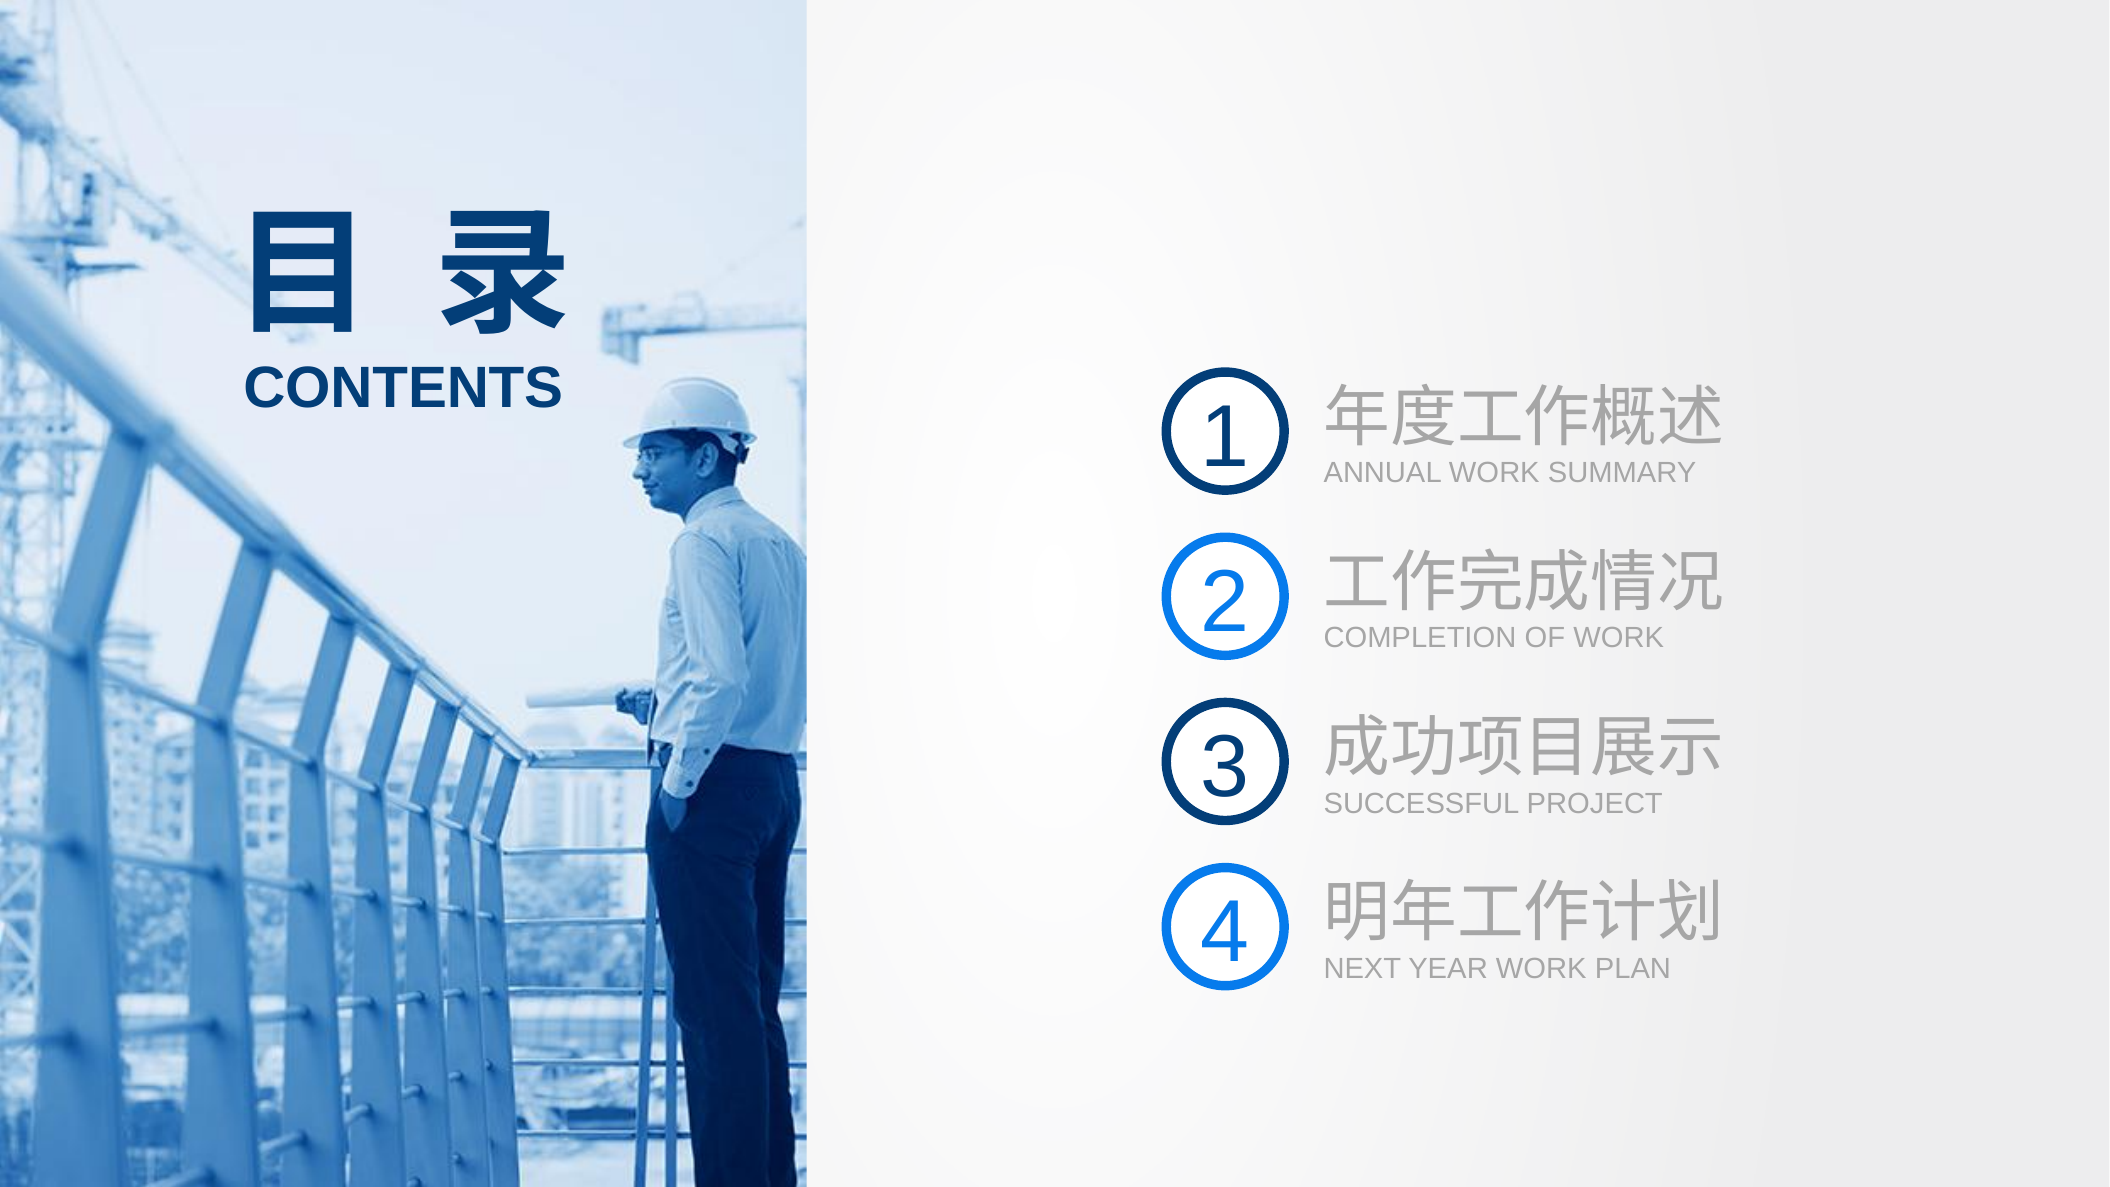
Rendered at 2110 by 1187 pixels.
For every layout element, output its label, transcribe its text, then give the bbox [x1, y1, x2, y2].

text_box 4 [1166, 867, 1285, 986]
text_box 工作完成情况 COMPLETION OF WORK [1323, 538, 1768, 654]
text_box 2 [1166, 537, 1285, 656]
picture [808, 0, 2110, 1187]
text_box 年度工作概述 ANNUAL WORK SUMMARY [1323, 373, 1768, 489]
text_box 目 录 [203, 183, 603, 349]
text_box 1 [1166, 372, 1285, 491]
text_box CONTENTS [205, 349, 601, 420]
text_box [0, 0, 808, 1187]
text_box 3 [1166, 702, 1285, 821]
text_box 成功项目展示 SUCCESSFUL PROJECT [1323, 703, 1768, 819]
text_box 明年工作计划 NEXT YEAR WORK PLAN [1323, 869, 1768, 985]
